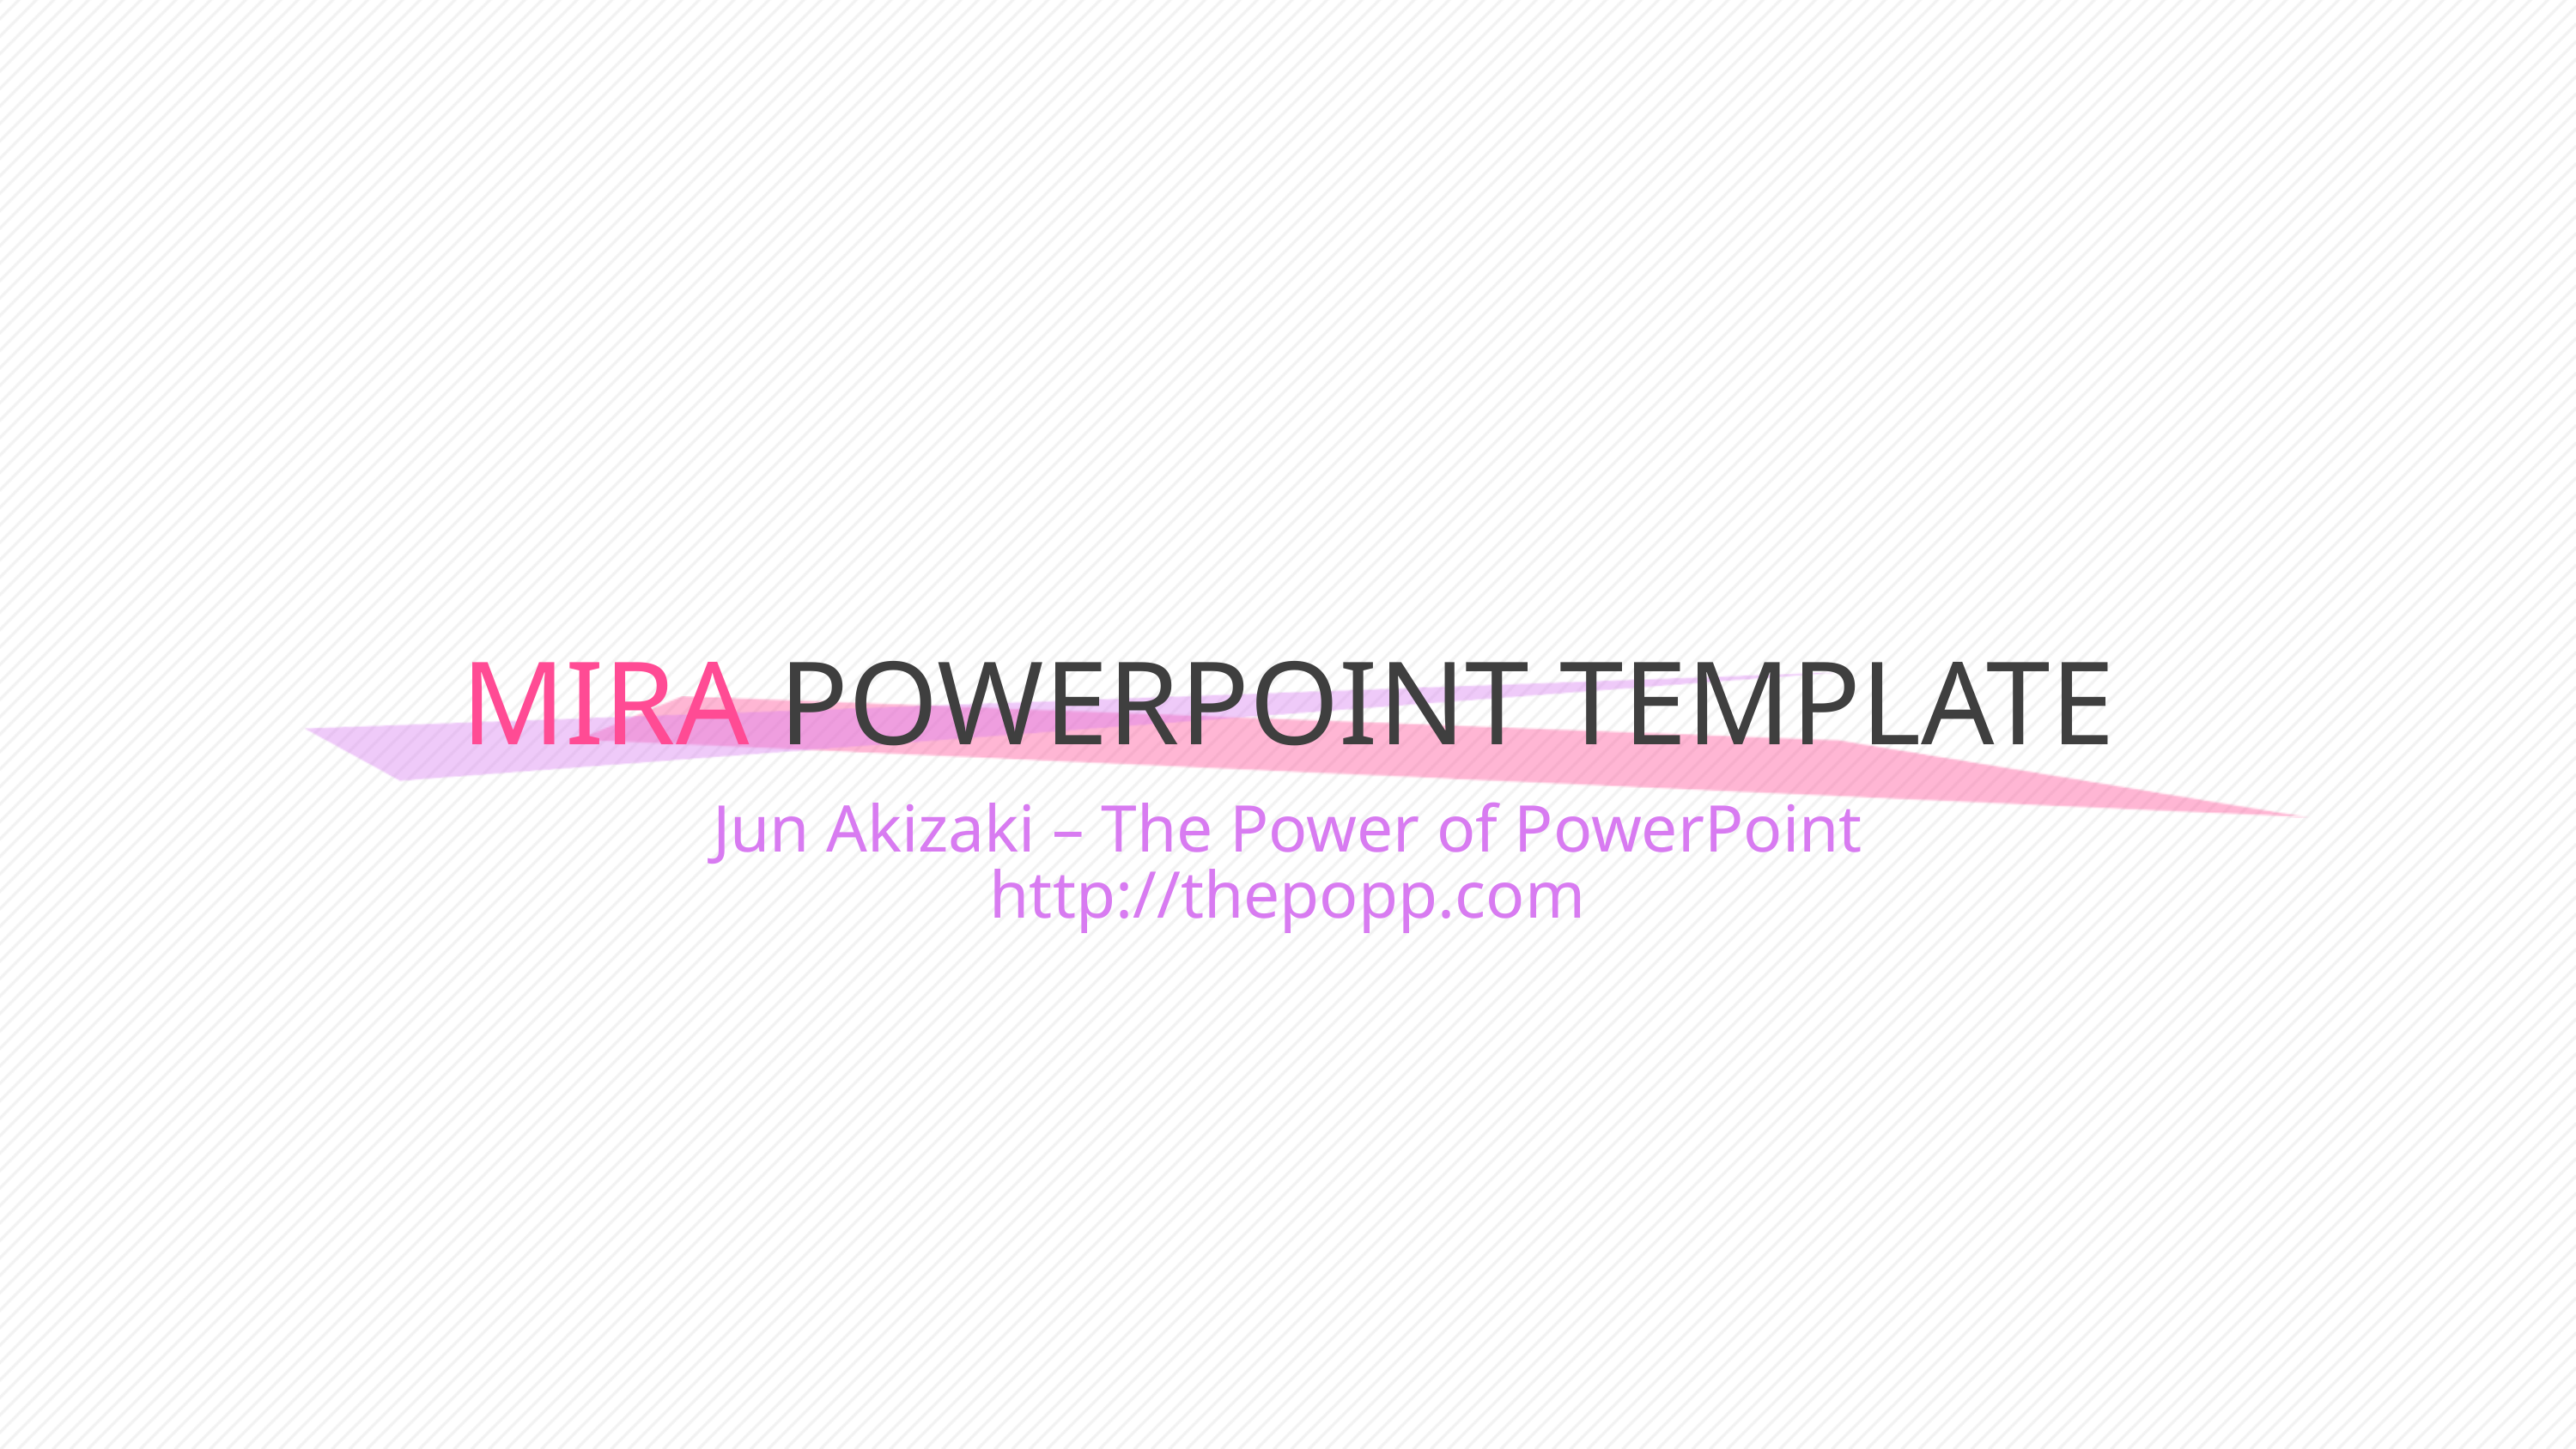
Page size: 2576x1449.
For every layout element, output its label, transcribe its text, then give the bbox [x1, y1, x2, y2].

subtitle Jun Akizaki – The Power of PowerPoint http://thepopp.com [324, 805, 2251, 1029]
picture [0, 0, 2576, 1449]
title MIRA POWERPOINT TEMPLATE [416, 592, 2160, 791]
